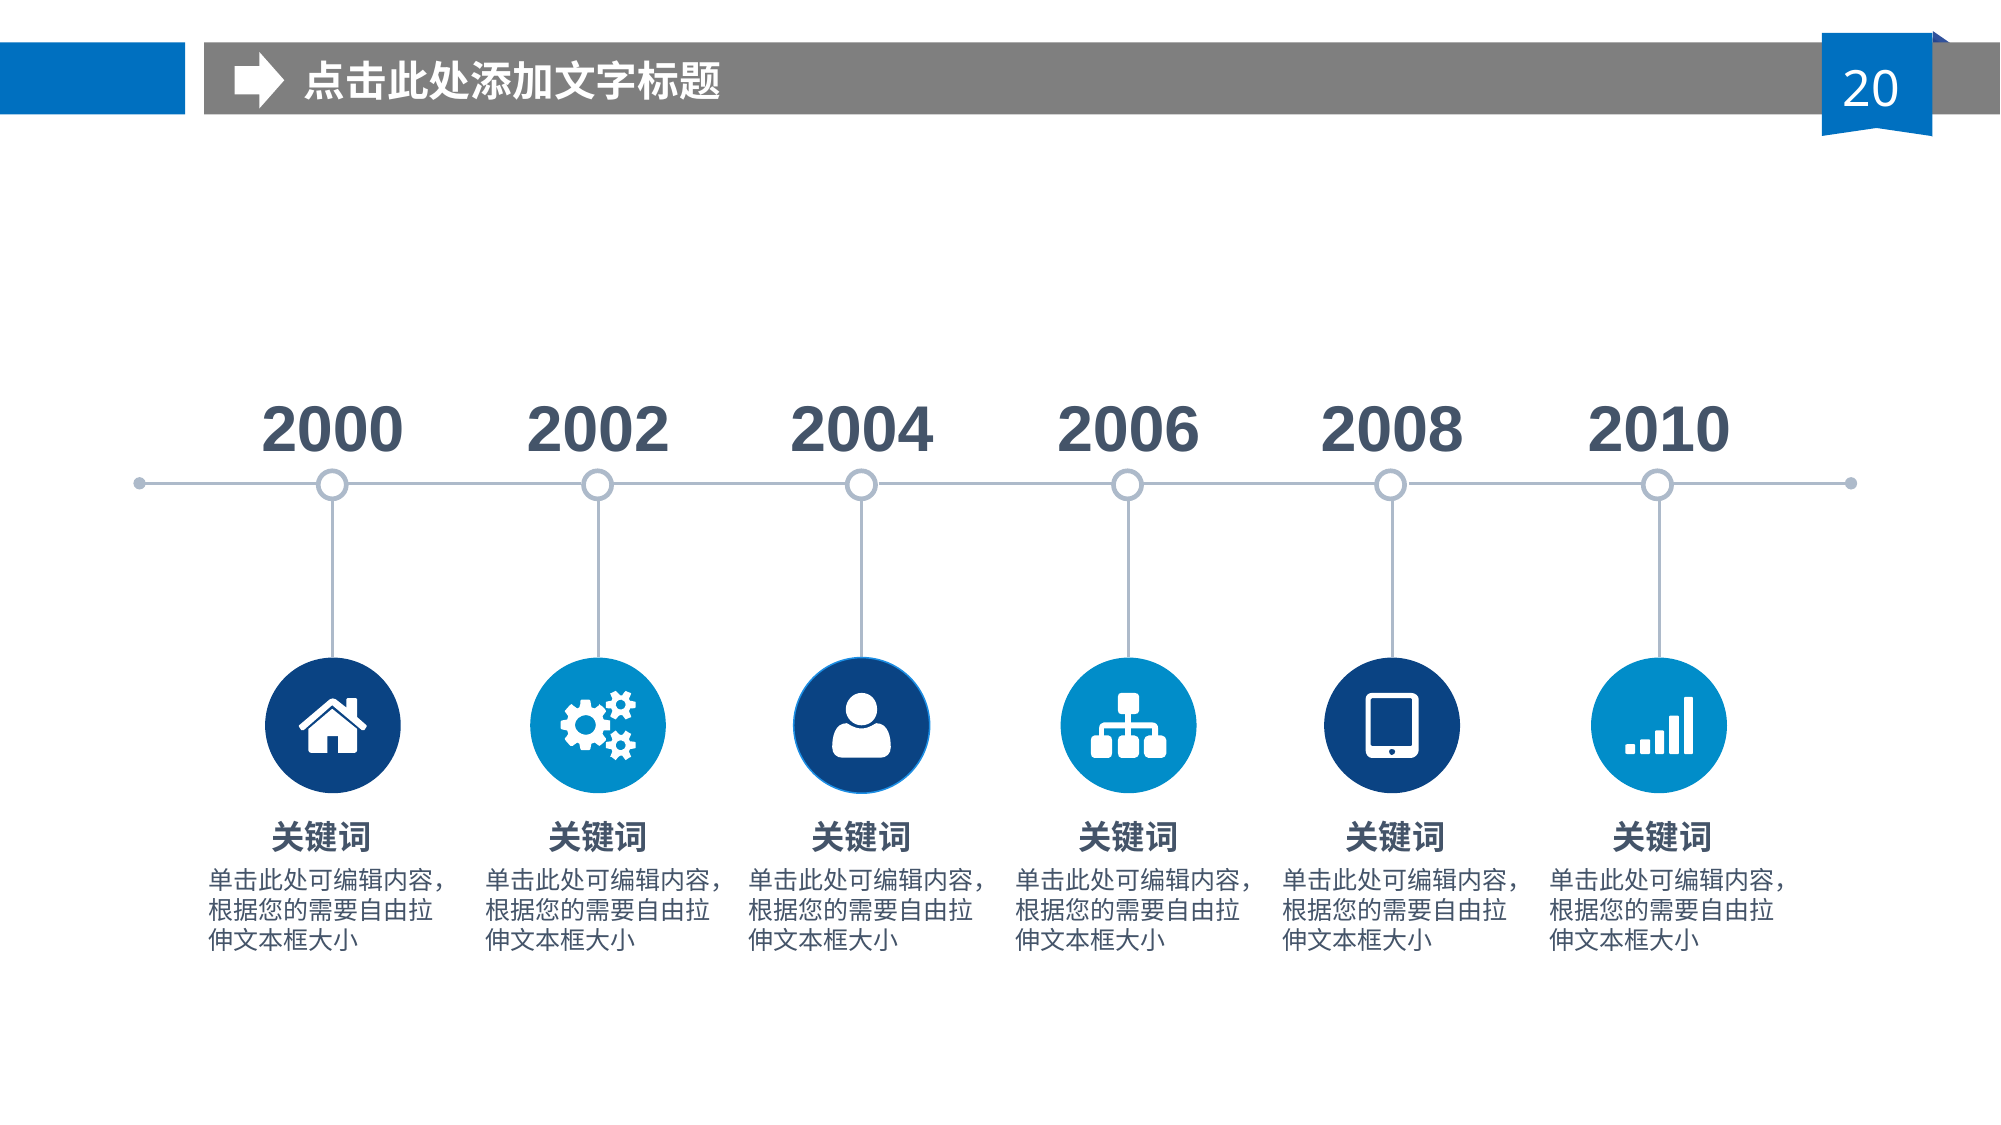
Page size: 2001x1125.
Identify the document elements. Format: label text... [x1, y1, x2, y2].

text_box 点击此处添加文字标题 [288, 47, 753, 112]
text_box [1669, 715, 1679, 755]
text_box [530, 657, 666, 794]
text_box [1376, 470, 1405, 499]
text_box [845, 692, 878, 726]
text_box 单击此处可编辑内容，根据您的需要自由拉伸文本框大小 [748, 864, 997, 955]
text_box [1324, 657, 1461, 794]
text_box [1060, 657, 1197, 794]
text_box [832, 723, 891, 758]
text_box 2006 [1042, 379, 1215, 472]
text_box [793, 657, 930, 794]
text_box 2000 [246, 379, 420, 472]
text_box [298, 698, 367, 753]
text_box 20 [1822, 49, 1933, 193]
text_box [1933, 42, 2000, 115]
text_box [318, 470, 347, 499]
text_box [560, 690, 636, 761]
text_box 关键词 [485, 816, 711, 857]
text_box 关键词 [1549, 816, 1776, 857]
text_box [1090, 692, 1167, 758]
text_box 关键词 [1015, 816, 1242, 857]
text_box 单击此处可编辑内容，根据您的需要自由拉伸文本框大小 [1282, 864, 1530, 955]
text_box 单击此处可编辑内容，根据您的需要自由拉伸文本框大小 [485, 864, 733, 955]
text_box 2004 [775, 379, 949, 472]
text_box [1643, 470, 1672, 499]
text_box 2008 [1305, 379, 1479, 472]
text_box [1684, 696, 1693, 755]
text_box [234, 52, 285, 109]
text_box 关键词 [1282, 816, 1509, 857]
text_box [1591, 657, 1728, 794]
text_box [1365, 692, 1419, 758]
text_box [265, 657, 401, 794]
text_box [1113, 470, 1142, 499]
text_box [583, 470, 612, 499]
text_box [1932, 31, 1949, 42]
text_box 2010 [1572, 379, 1746, 472]
text_box [1655, 730, 1665, 755]
text_box 单击此处可编辑内容，根据您的需要自由拉伸文本框大小 [208, 864, 456, 955]
text_box [1625, 744, 1636, 755]
text_box [1640, 739, 1651, 755]
text_box 单击此处可编辑内容，根据您的需要自由拉伸文本框大小 [1015, 864, 1263, 955]
text_box 关键词 [748, 816, 975, 857]
text_box [1821, 32, 1933, 136]
text_box 2002 [511, 379, 685, 472]
text_box 关键词 [208, 816, 435, 857]
text_box [847, 470, 876, 499]
text_box [204, 42, 1821, 115]
text_box [0, 42, 186, 115]
text_box 单击此处可编辑内容，根据您的需要自由拉伸文本框大小 [1549, 864, 1797, 955]
